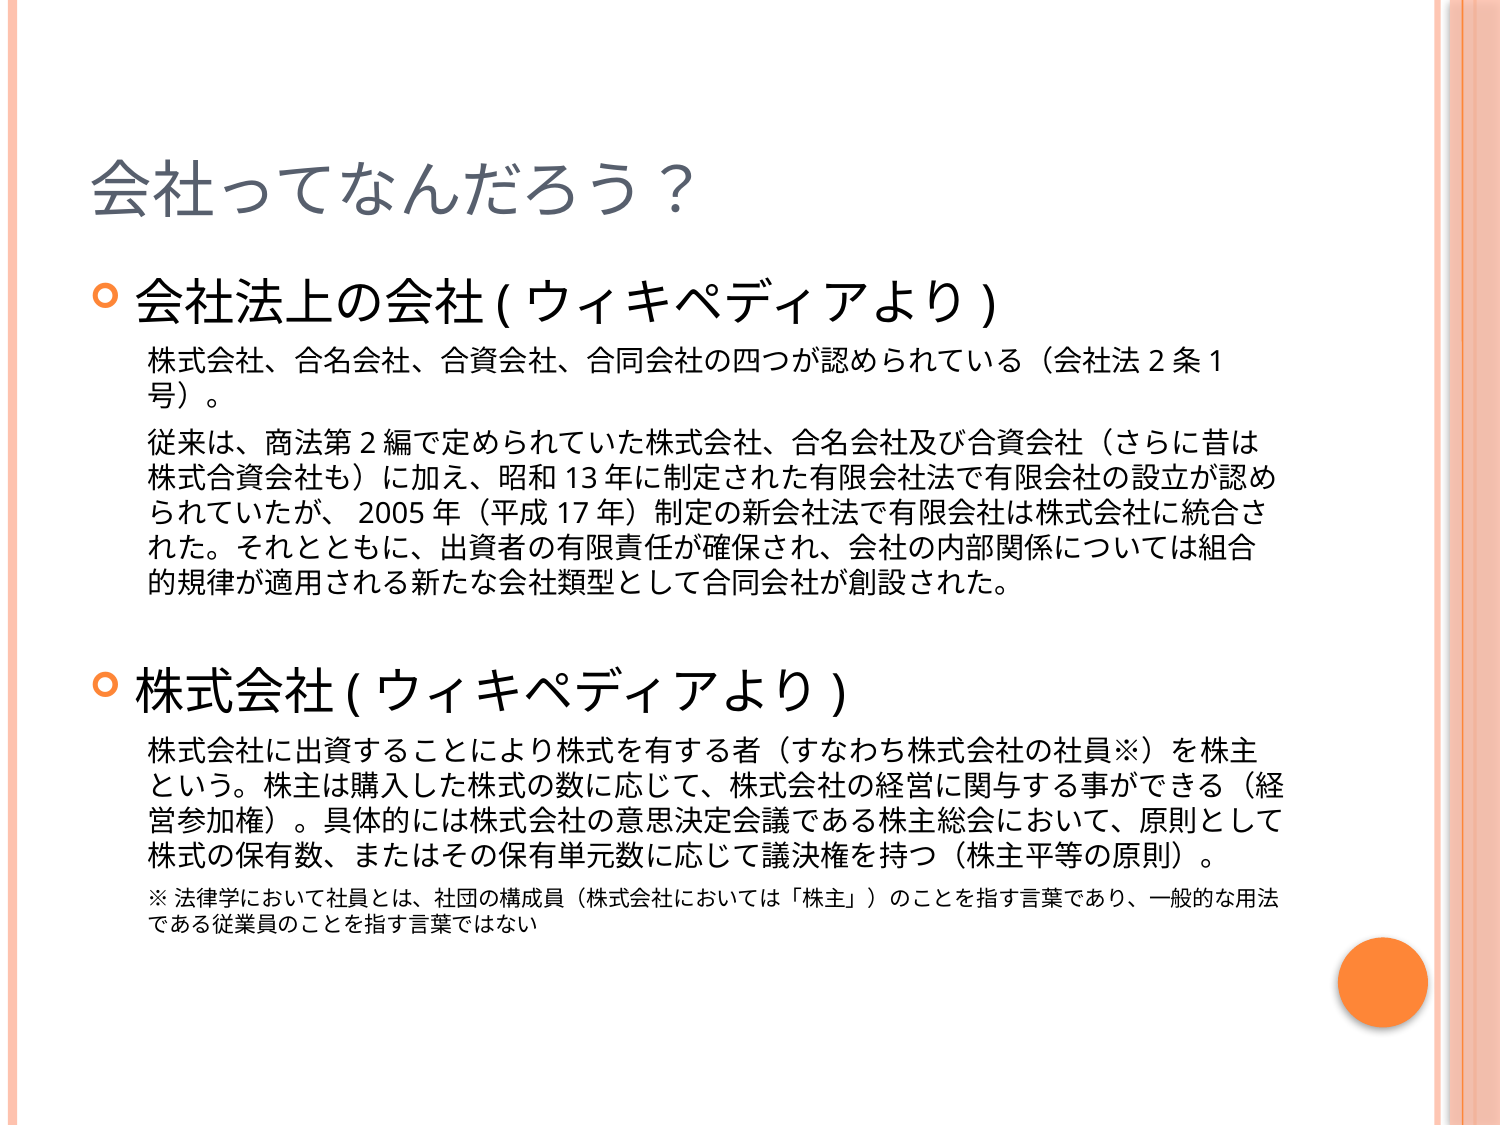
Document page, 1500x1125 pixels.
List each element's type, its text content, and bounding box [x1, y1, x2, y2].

title 会社ってなんだろう？ [75, 45, 1300, 233]
list 会社法上の会社(ウィキペディアより) 株式会社、合名会社、合資会社、合同会社の四つが認められている（会社法2条1号）。 従来は、商法第2編で定められていた株式会社、合名会社及び合資会社（さらに昔は株式合資会社も）に加え、昭和13年に制定された有限会社法で有限会社の設立が認められていたが、2005年（平成17年）制定の新会社法で有限会社は株式会社に統合された。それとともに、出資者の有限責任が確保され、会社の内部関係については組合的規律が適用される新たな会社類型として合同会社が創設された。 株式会社(ウィキペディアより) 株式会社に出資することにより株式を有する者（すなわち株式会社の社員※）を株主という。株主は購入した株式の数に応じて、株式会社の経営に関与する事ができる（経営参加権）。具体的には株式会社の意思決定会議である株主総会において、原則として株式の保有数、またはその保有単元数に応じて議決権を持つ（株主平等の原則）。 ※法律学において社員とは、社団の構成員（株式会社においては「株主」）のことを指す言葉であり、一般的な用法である従業員のことを指す言葉ではない [75, 262, 1300, 1062]
